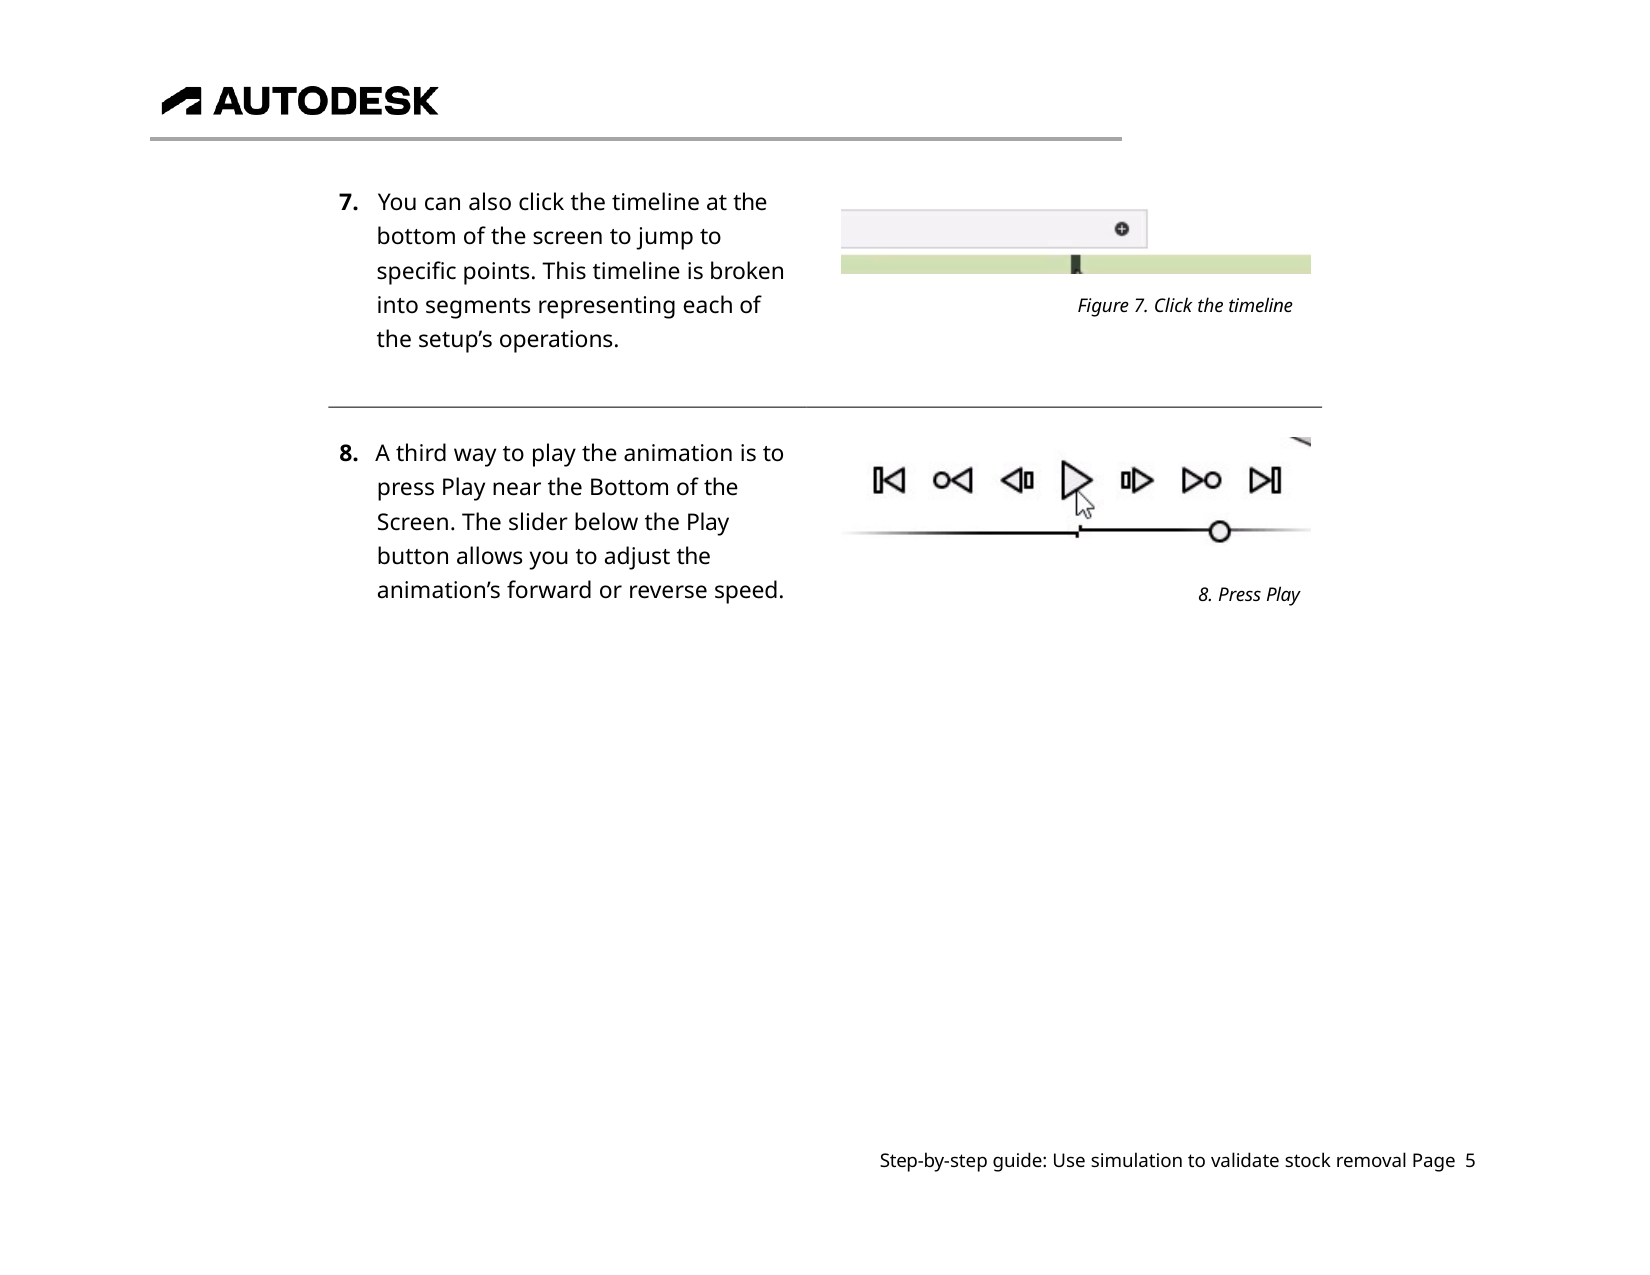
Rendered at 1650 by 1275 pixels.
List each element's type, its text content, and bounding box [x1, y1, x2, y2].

slide_number Step-by-step guide: Use simulation to validate stock removal Page 10 [877, 1145, 1509, 1275]
text_box 8. A third way to play the animation is to press Play near the Bottom of the Screen. The slider below the Play button allows you to adjust the animation’s forward or reverse speed. [337, 429, 792, 604]
text_box 8. Press Play [1196, 580, 1313, 606]
text_box 7. You can also click the timeline at the bottom of the screen to jump to specific points. This timeline is broken into segments representing each of the setup’s operations. [337, 178, 794, 353]
picture [841, 208, 1311, 275]
picture [161, 86, 439, 115]
picture [841, 437, 1311, 546]
text_box Figure 7. Click the timeline [1075, 292, 1313, 317]
